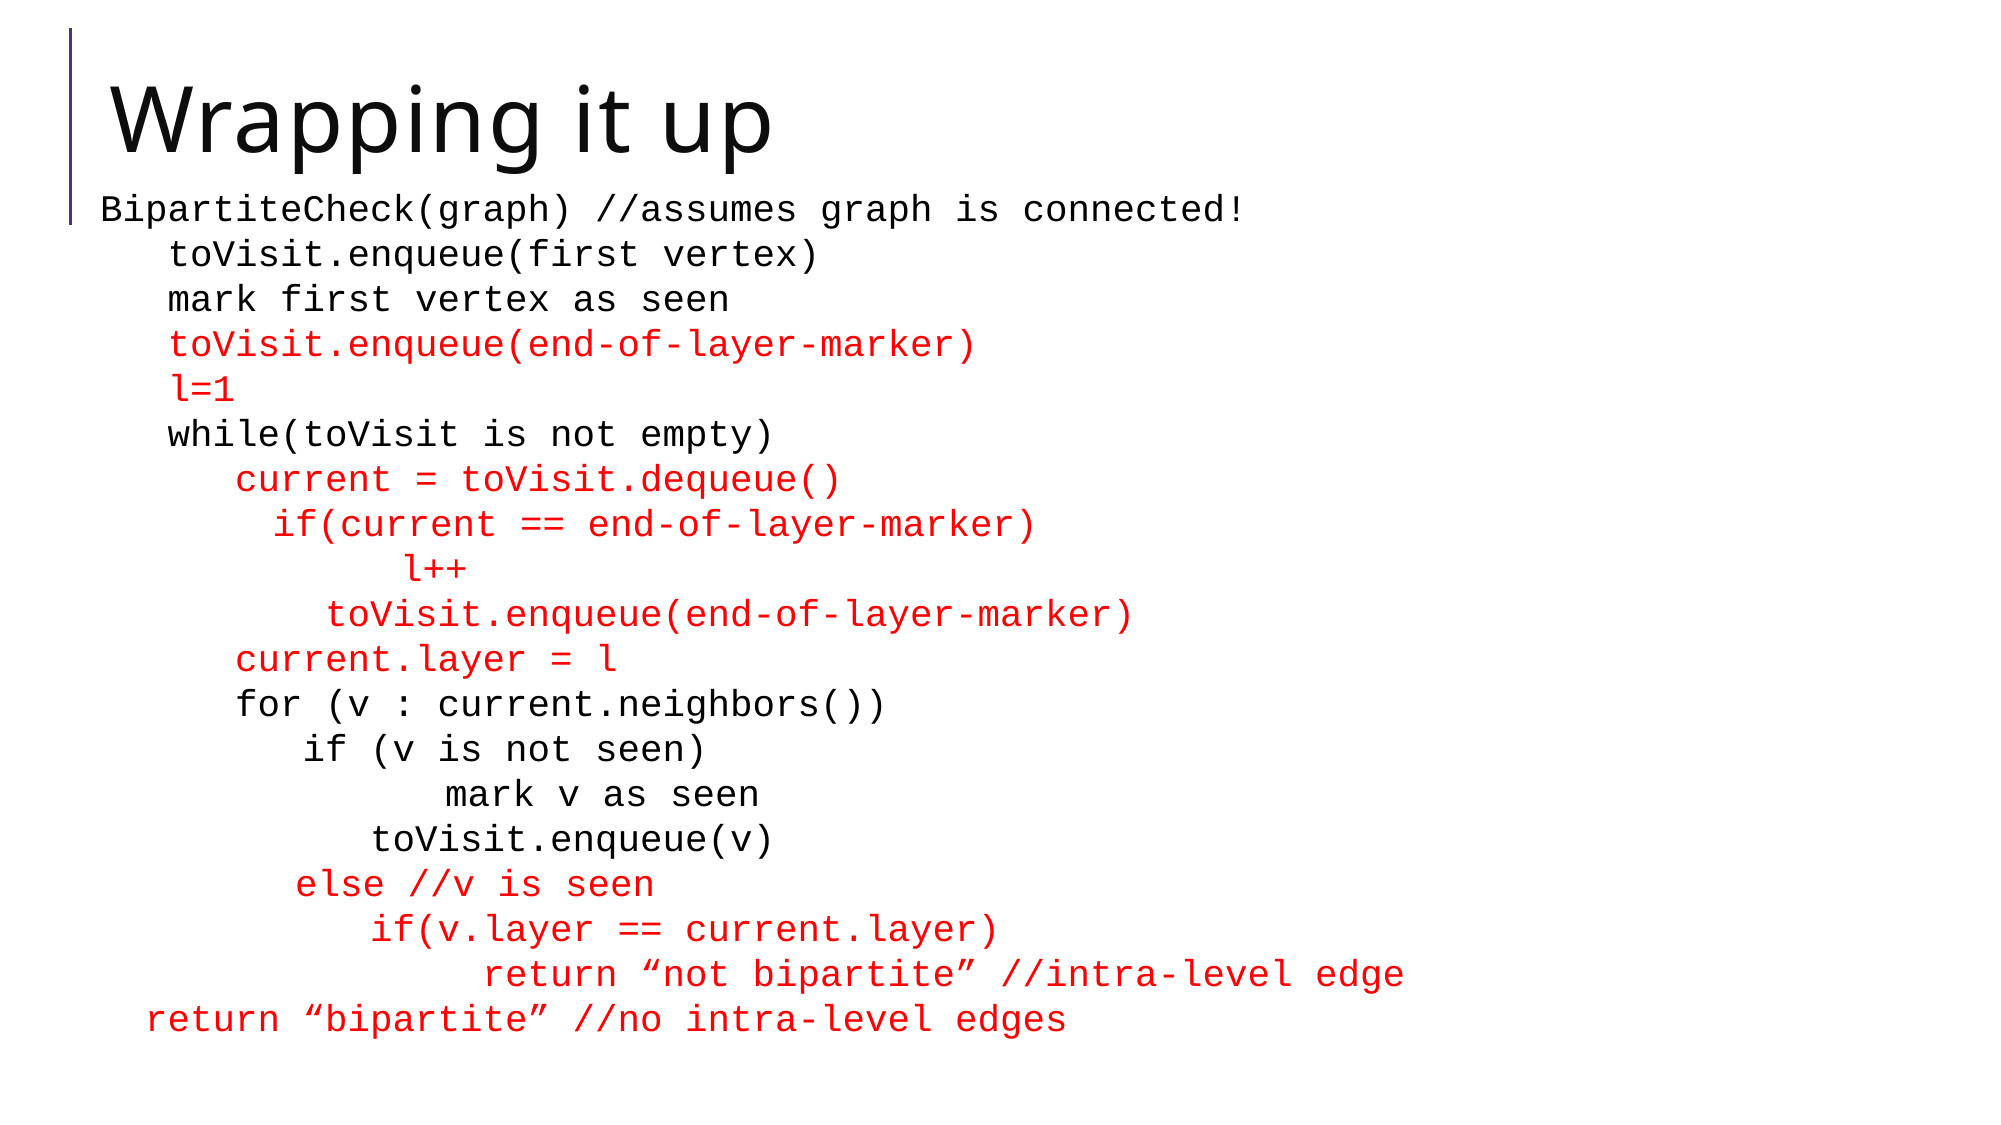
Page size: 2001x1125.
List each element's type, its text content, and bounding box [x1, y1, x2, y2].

text_box BipartiteCheck(graph) //assumes graph is connected! toVisit.enqueue(first vertex) mark first vertex as seen toVisit.enqueue(end-of-layer-marker) l=1 while(toVisit is not empty) current = toVisit.dequeue() if(current == end-of-layer-marker) l++ toVisit.enqueue(end-of-layer-marker) current.layer = l for (v : current.neighbors()) if (v is not seen) mark v as seen toVisit.enqueue(v) else //v is seen if(v.layer == current.layer) return “not bipartite” //intra-level edge return “bipartite” //no intra-level edges [85, 176, 1507, 1091]
title Wrapping it up [94, 43, 1930, 210]
